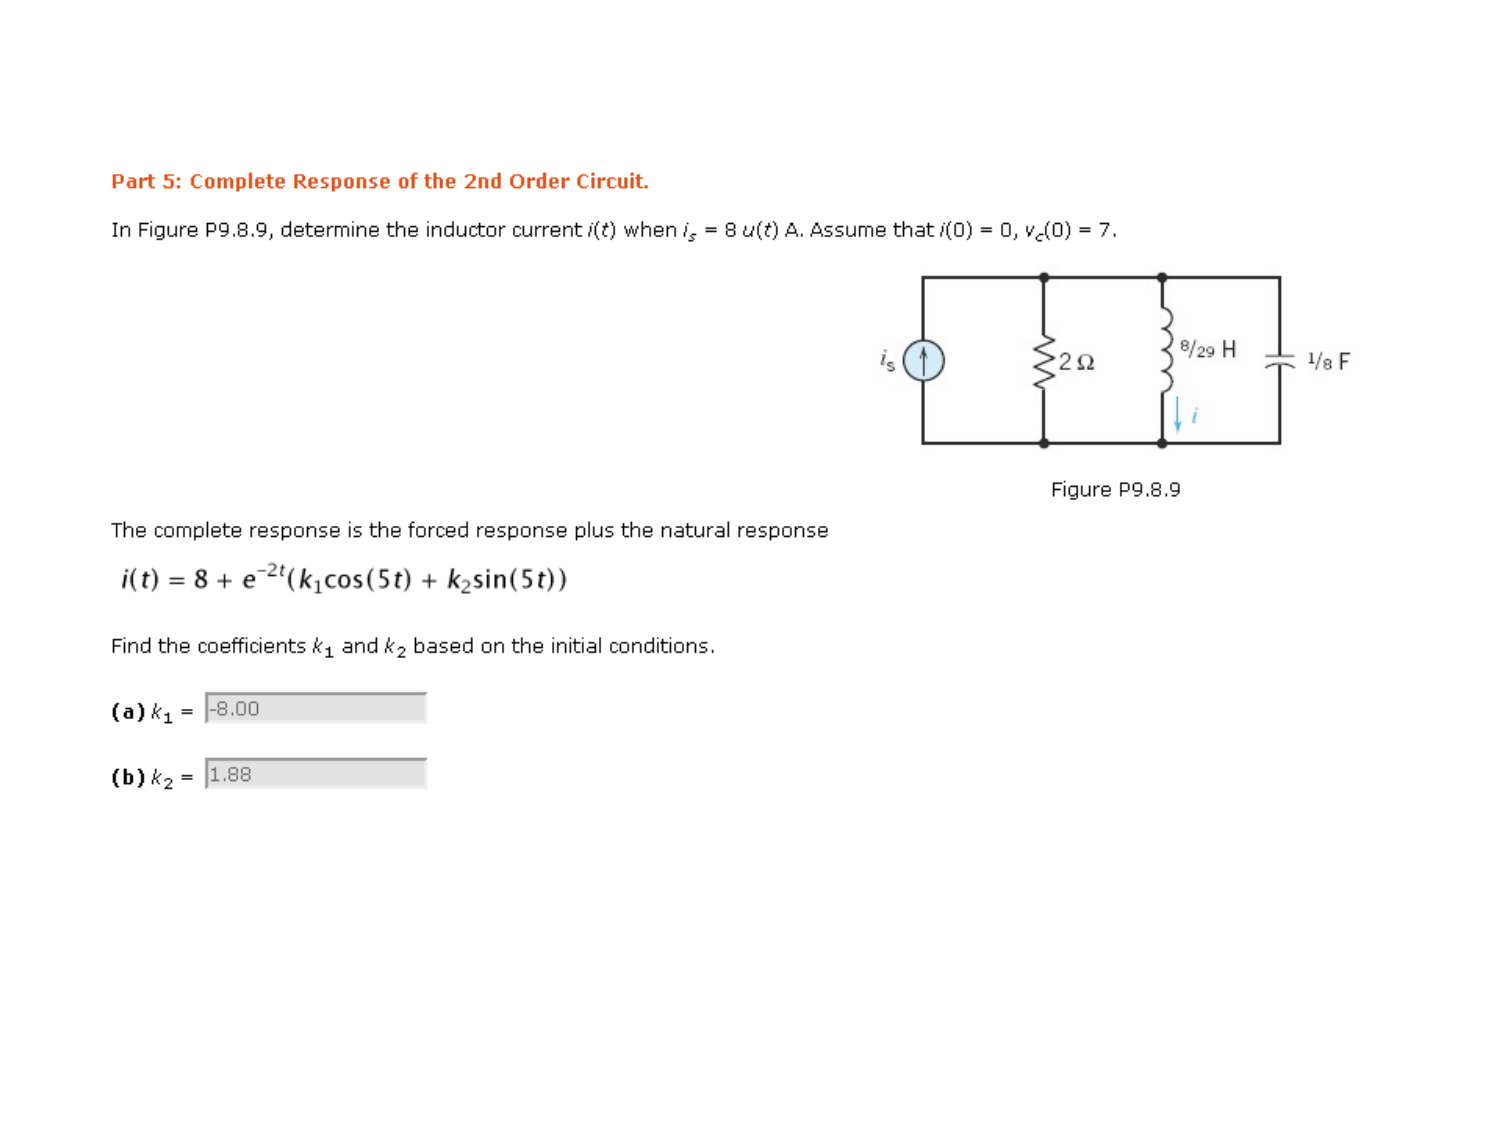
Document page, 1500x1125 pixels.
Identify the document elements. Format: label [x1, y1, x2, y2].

picture [99, 162, 1402, 805]
